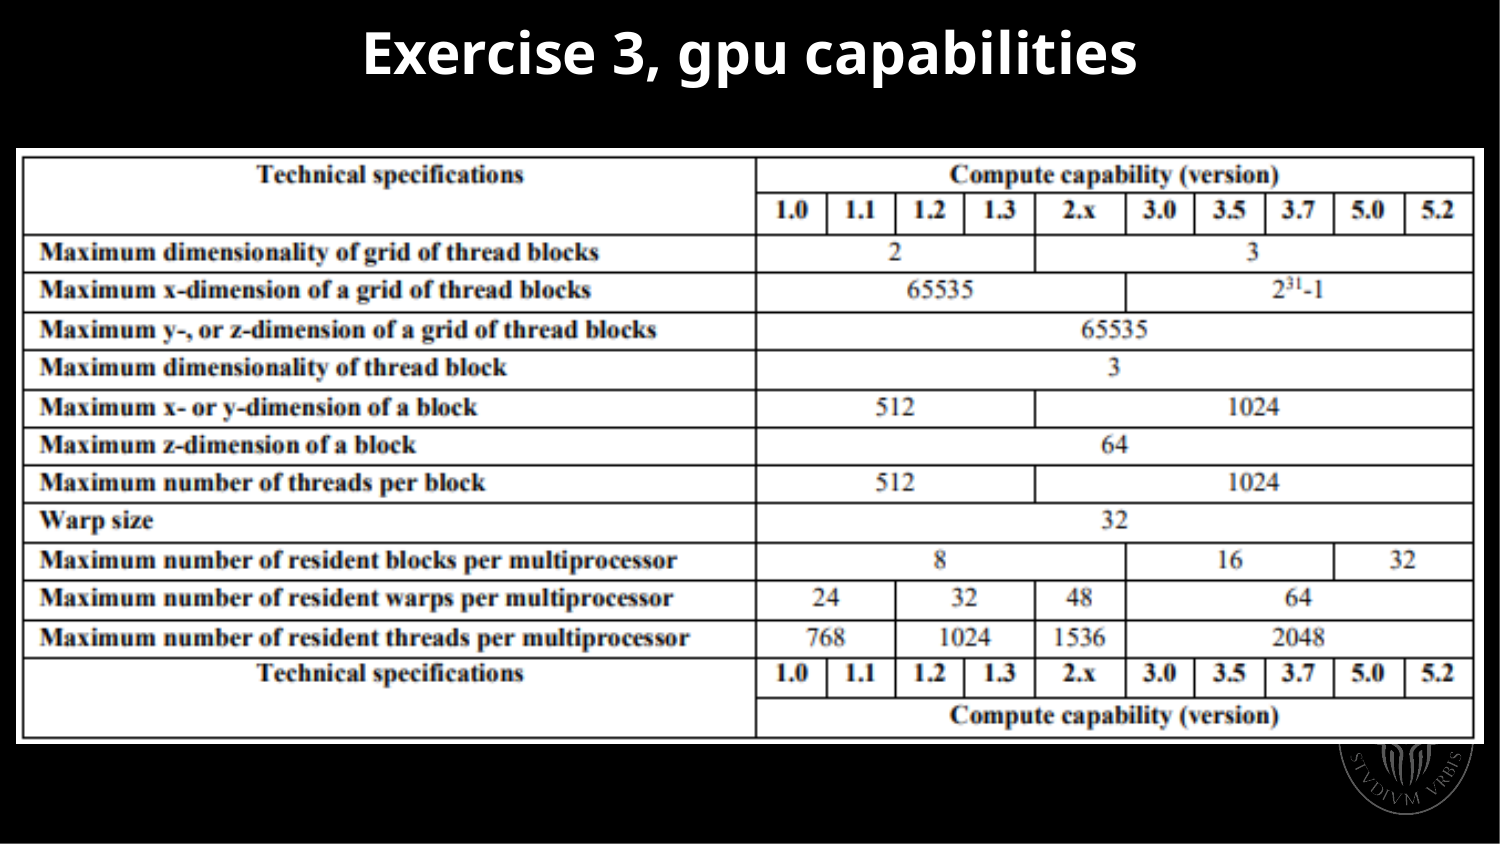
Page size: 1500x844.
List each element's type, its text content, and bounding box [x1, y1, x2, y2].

text_box [0, 0, 1500, 844]
picture [16, 148, 1484, 828]
title Exercise 3, gpu capabilities [103, 0, 1397, 111]
